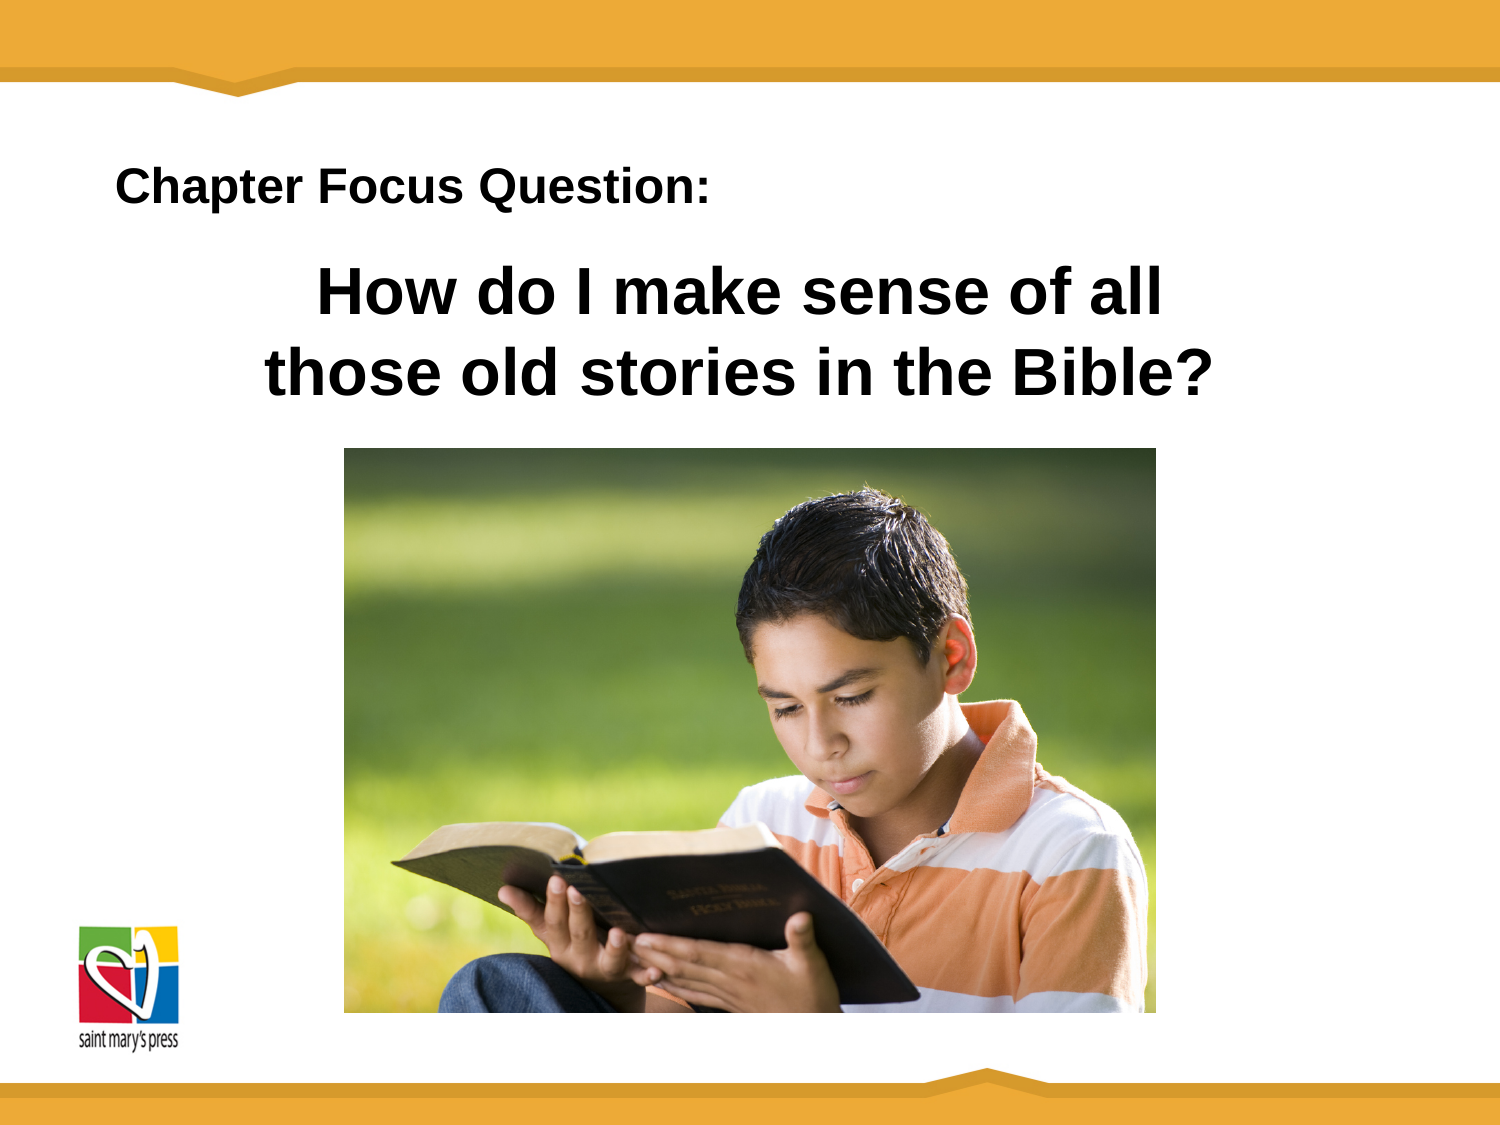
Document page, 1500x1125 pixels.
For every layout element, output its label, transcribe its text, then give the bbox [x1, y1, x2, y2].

title How do I make sense of all those old stories in the Bible? [31, 272, 1469, 385]
text_box Chapter Focus Question: [99, 146, 1425, 259]
picture [0, 0, 1500, 1125]
